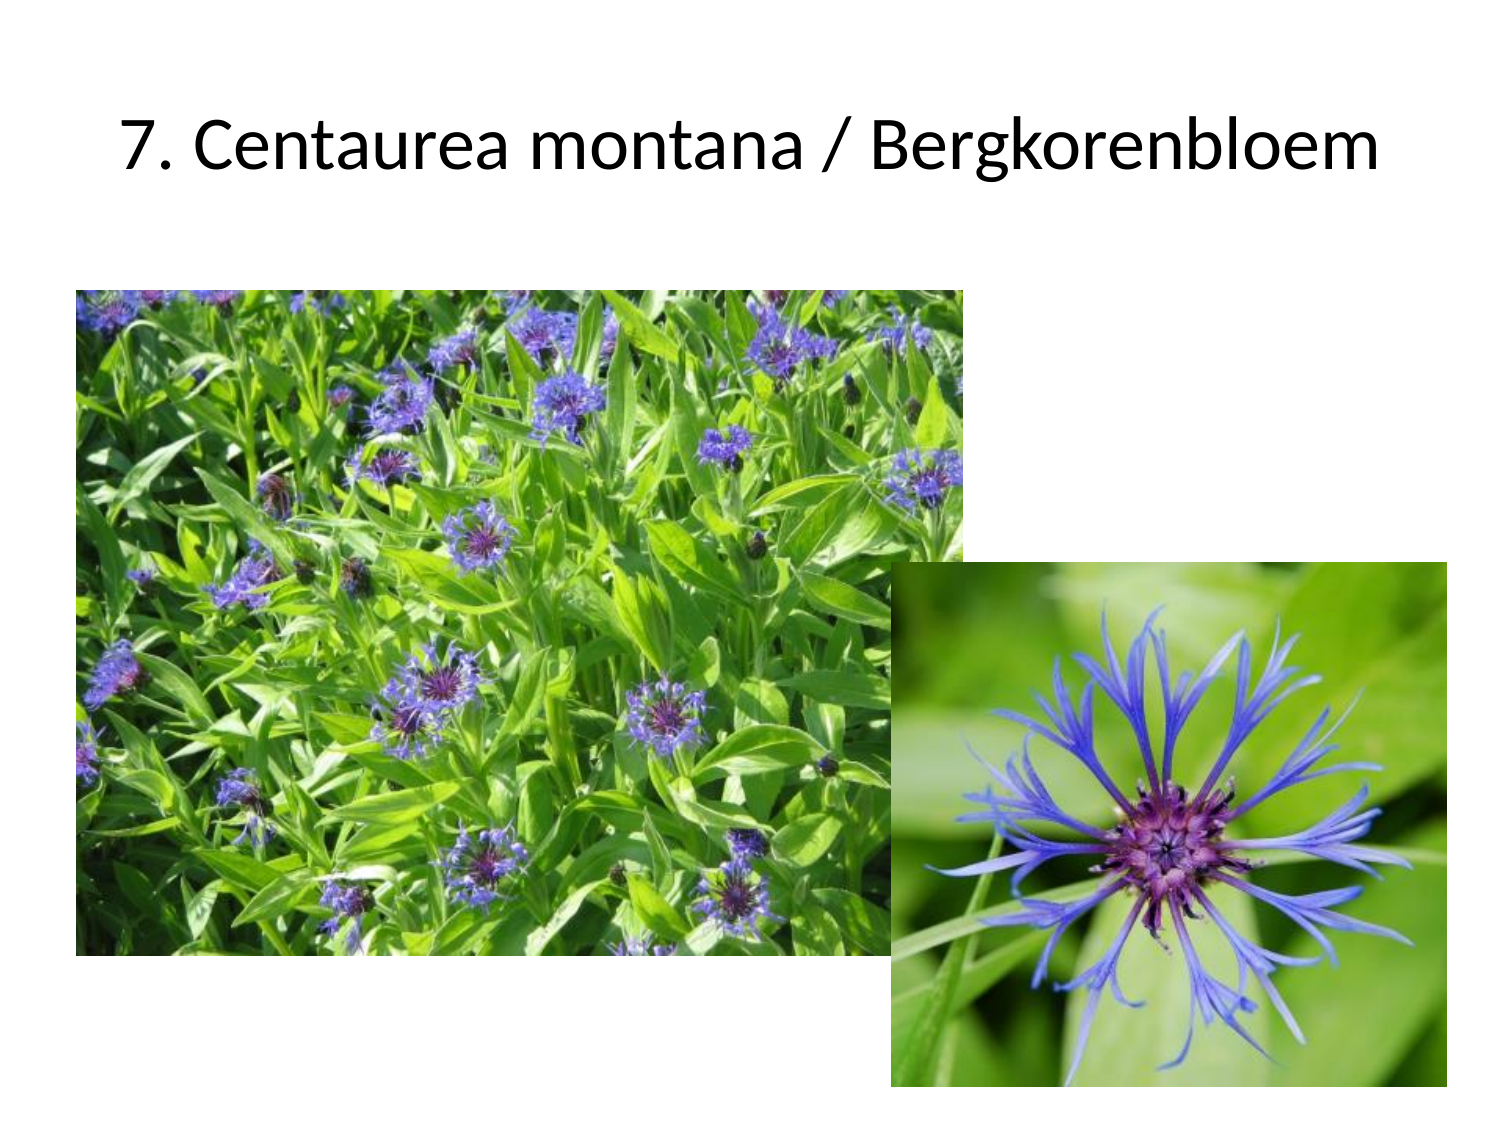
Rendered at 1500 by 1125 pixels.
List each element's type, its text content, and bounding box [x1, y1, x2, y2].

picture [76, 290, 1448, 1087]
title 7. Centaurea montana / Bergkorenbloem [75, 45, 1425, 233]
